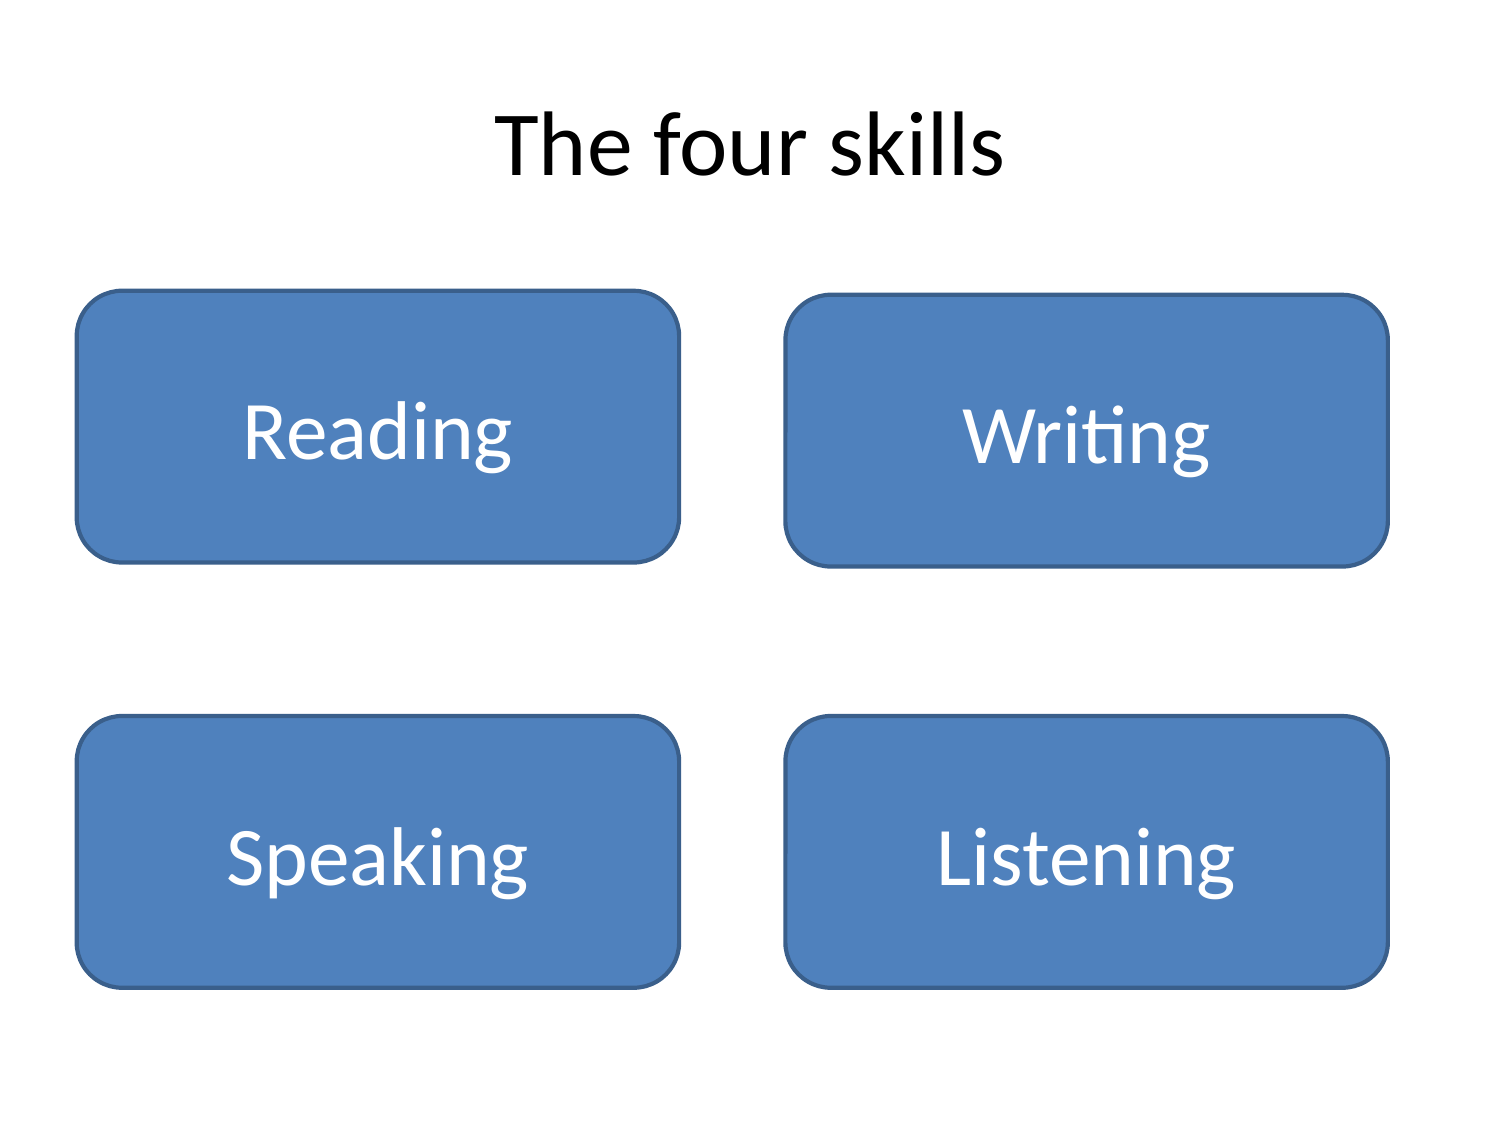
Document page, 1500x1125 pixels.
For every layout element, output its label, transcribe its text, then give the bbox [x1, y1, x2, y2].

text_box Writing [783, 292, 1390, 569]
text_box Speaking [74, 713, 682, 990]
title The four skills [75, 45, 1425, 233]
text_box Listening [783, 713, 1390, 990]
text_box Reading [74, 288, 682, 565]
